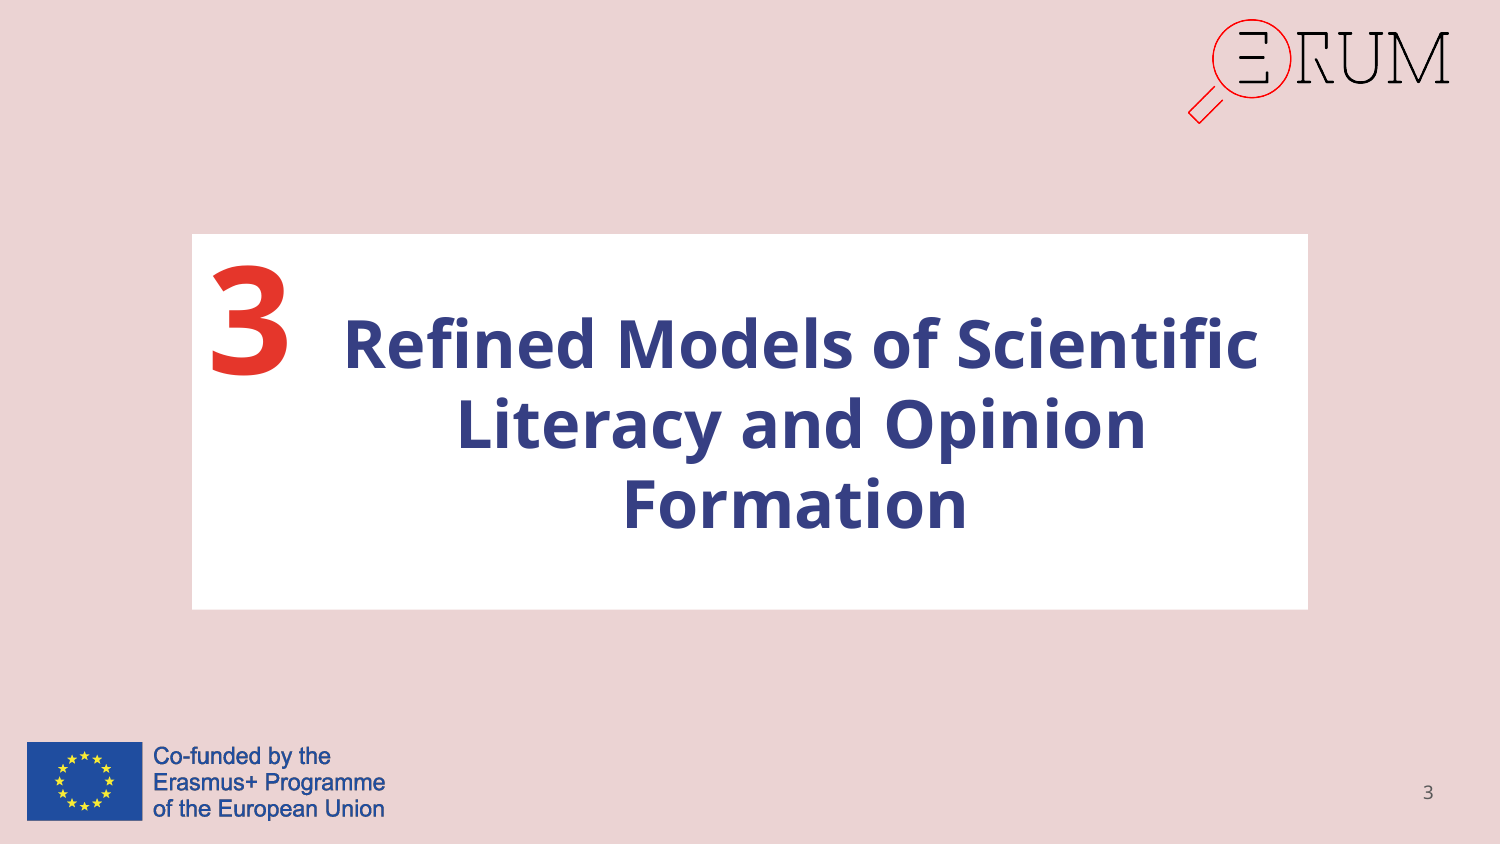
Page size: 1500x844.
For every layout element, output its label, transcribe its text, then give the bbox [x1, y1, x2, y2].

picture [27, 742, 385, 821]
slide_number 3 [1358, 761, 1449, 826]
picture [1136, 0, 1500, 137]
text_box 3 [192, 209, 411, 420]
title Refined Models of Scientific Literacy and Opinion Formation [192, 234, 1308, 610]
